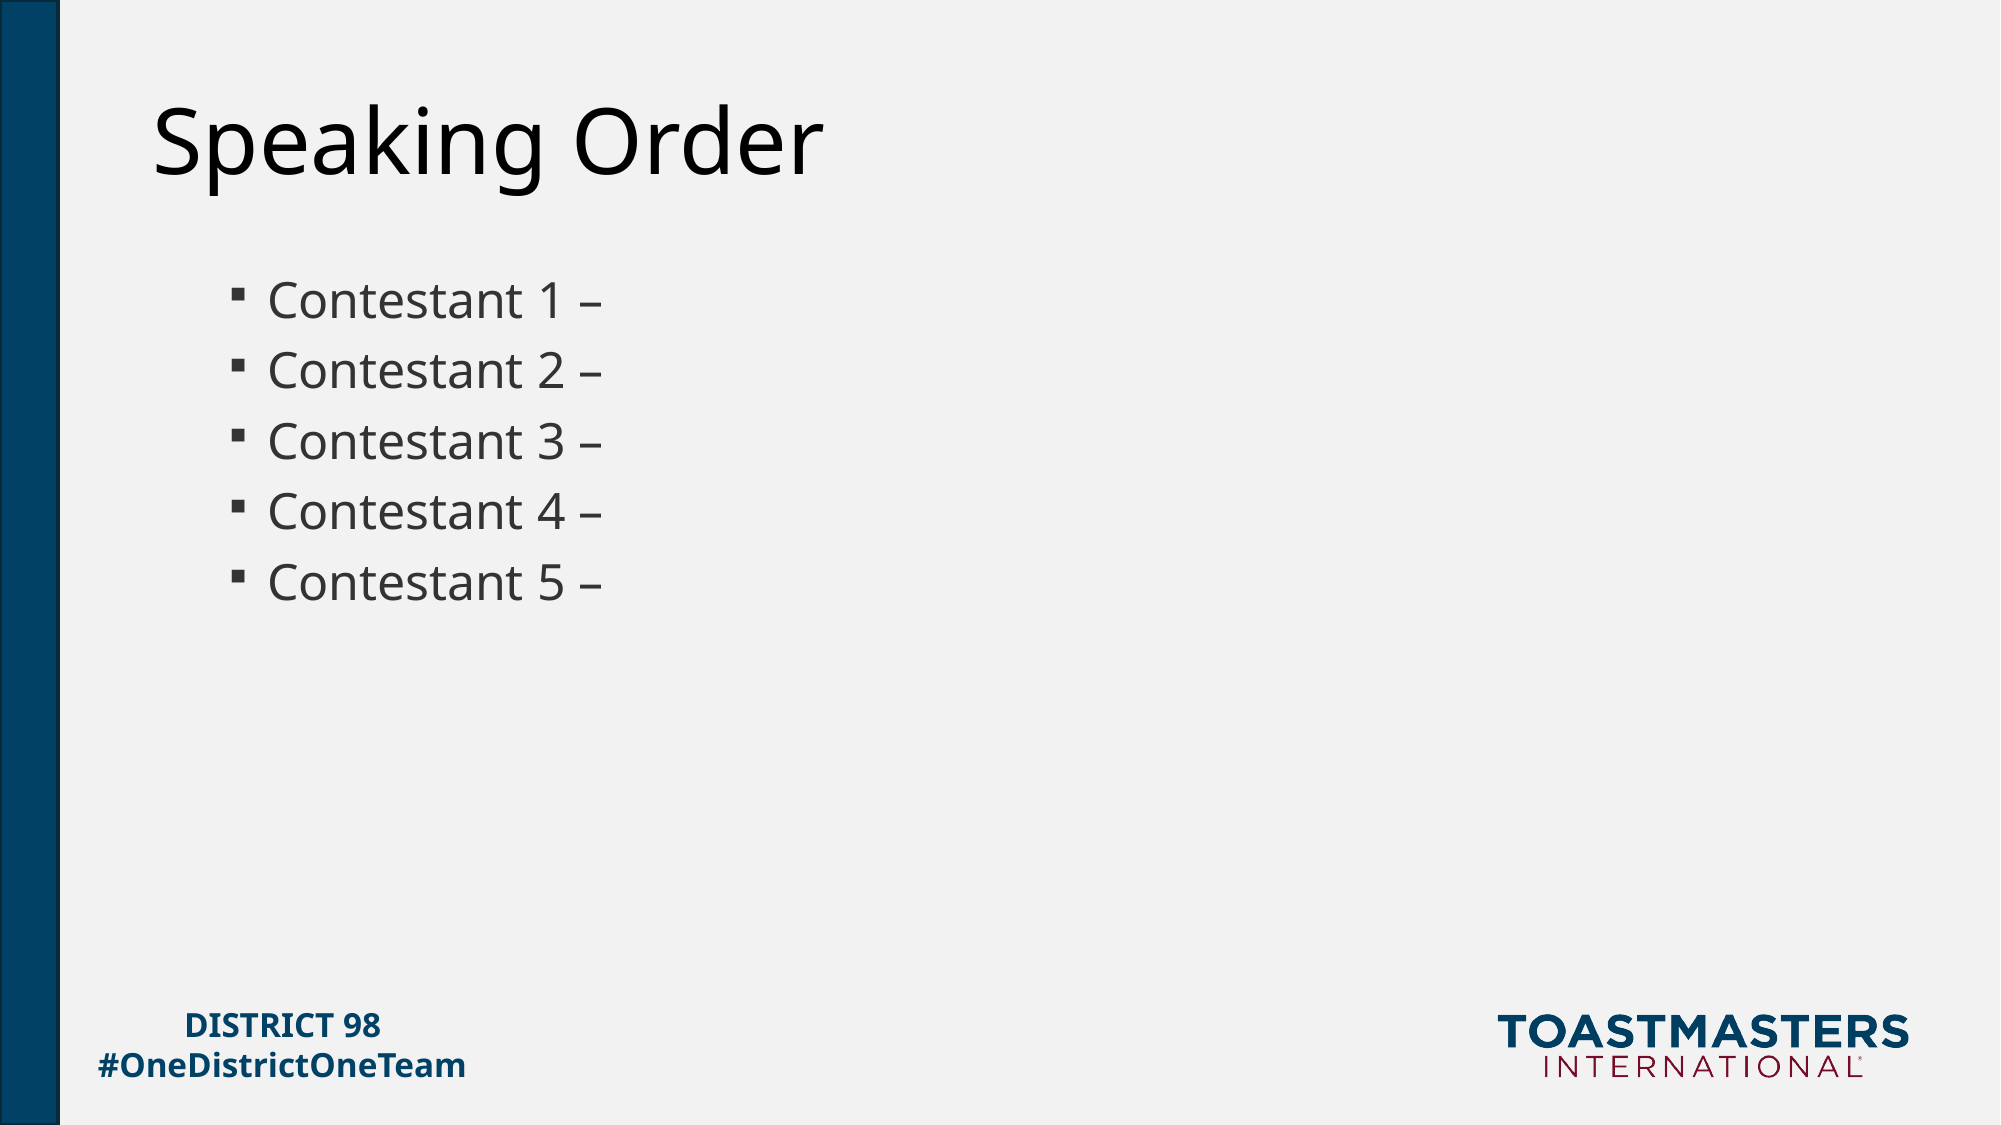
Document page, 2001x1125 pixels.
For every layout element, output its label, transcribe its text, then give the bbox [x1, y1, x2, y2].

title Speaking Order [137, 59, 1944, 229]
picture [1383, 631, 2000, 1125]
text_box [0, 0, 60, 1125]
text_box DISTRICT 98 #OneDistrictOneTeam [57, 996, 508, 1092]
list Contestant 1 – Contestant 2 – Contestant 3 – Contestant 4 – Contestant 5 – [137, 260, 1944, 950]
